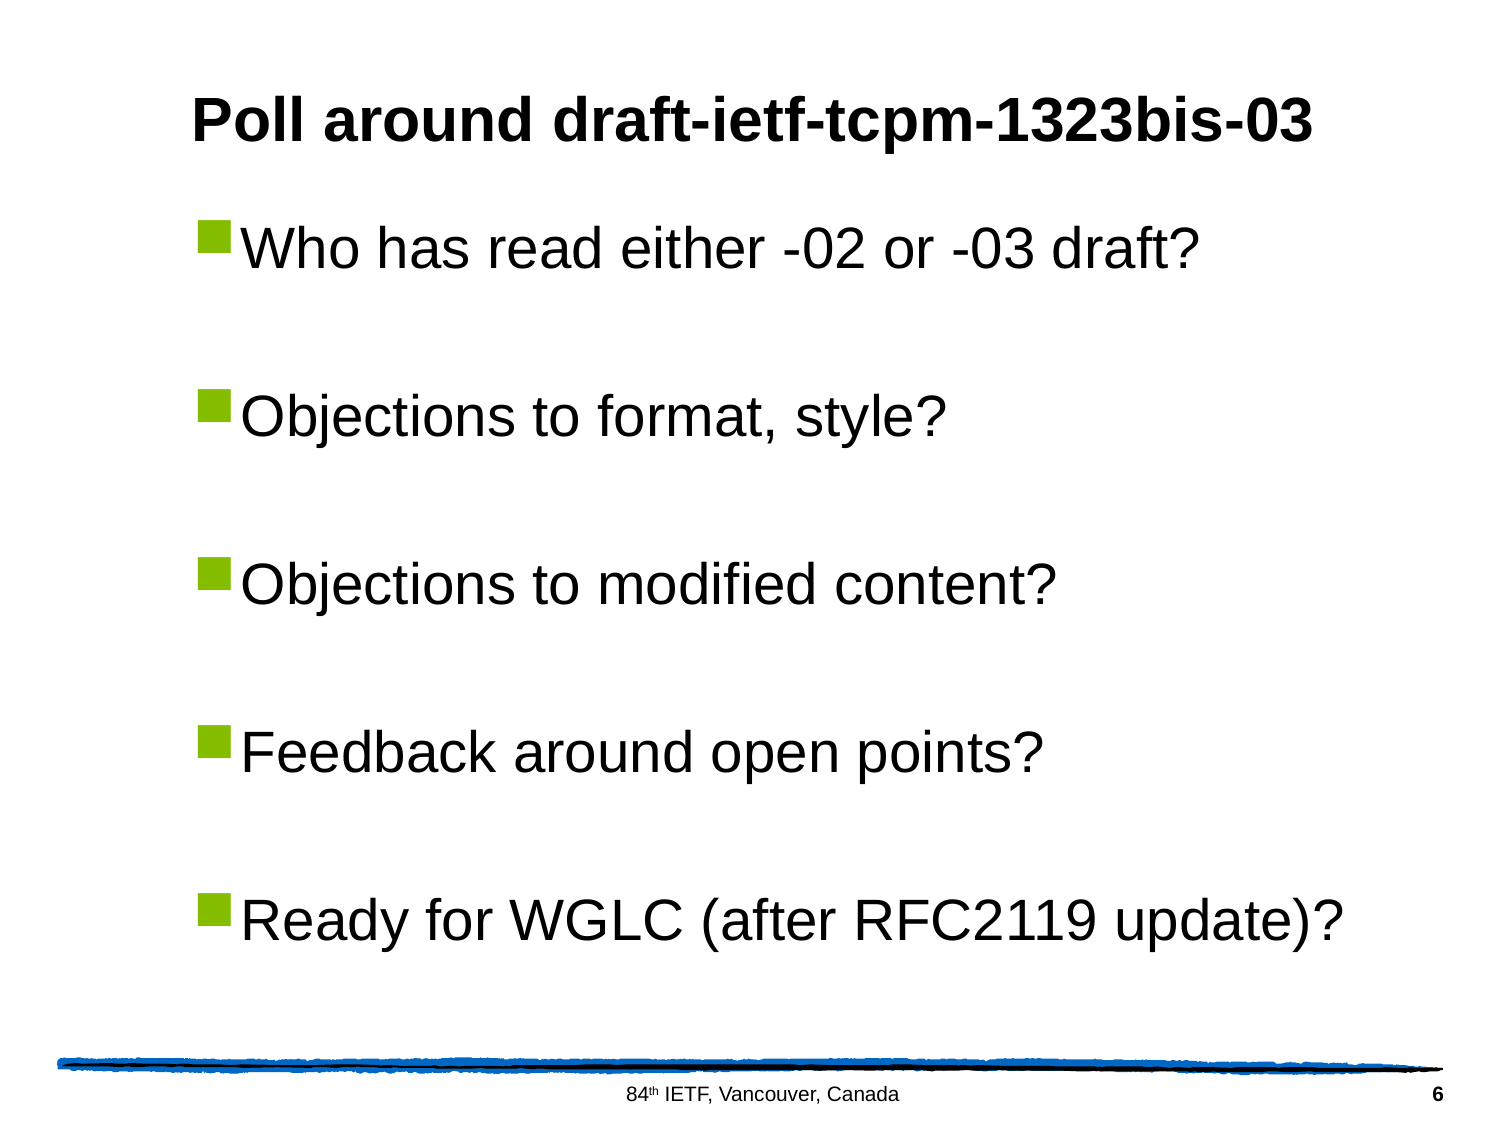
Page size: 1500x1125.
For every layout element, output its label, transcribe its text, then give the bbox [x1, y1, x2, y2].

list Who has read either -02 or -03 draft? Objections to format, style? Objections to modified content? Feedback around open points? Ready for WGLC (after RFC2119 update)? [191, 209, 1440, 1038]
title Poll around draft-ietf-tcpm-1323bis-03 [191, 57, 1441, 176]
footer 84th IETF, Vancouver, Canada [463, 1073, 1063, 1112]
slide_number 6 [1346, 1072, 1460, 1111]
